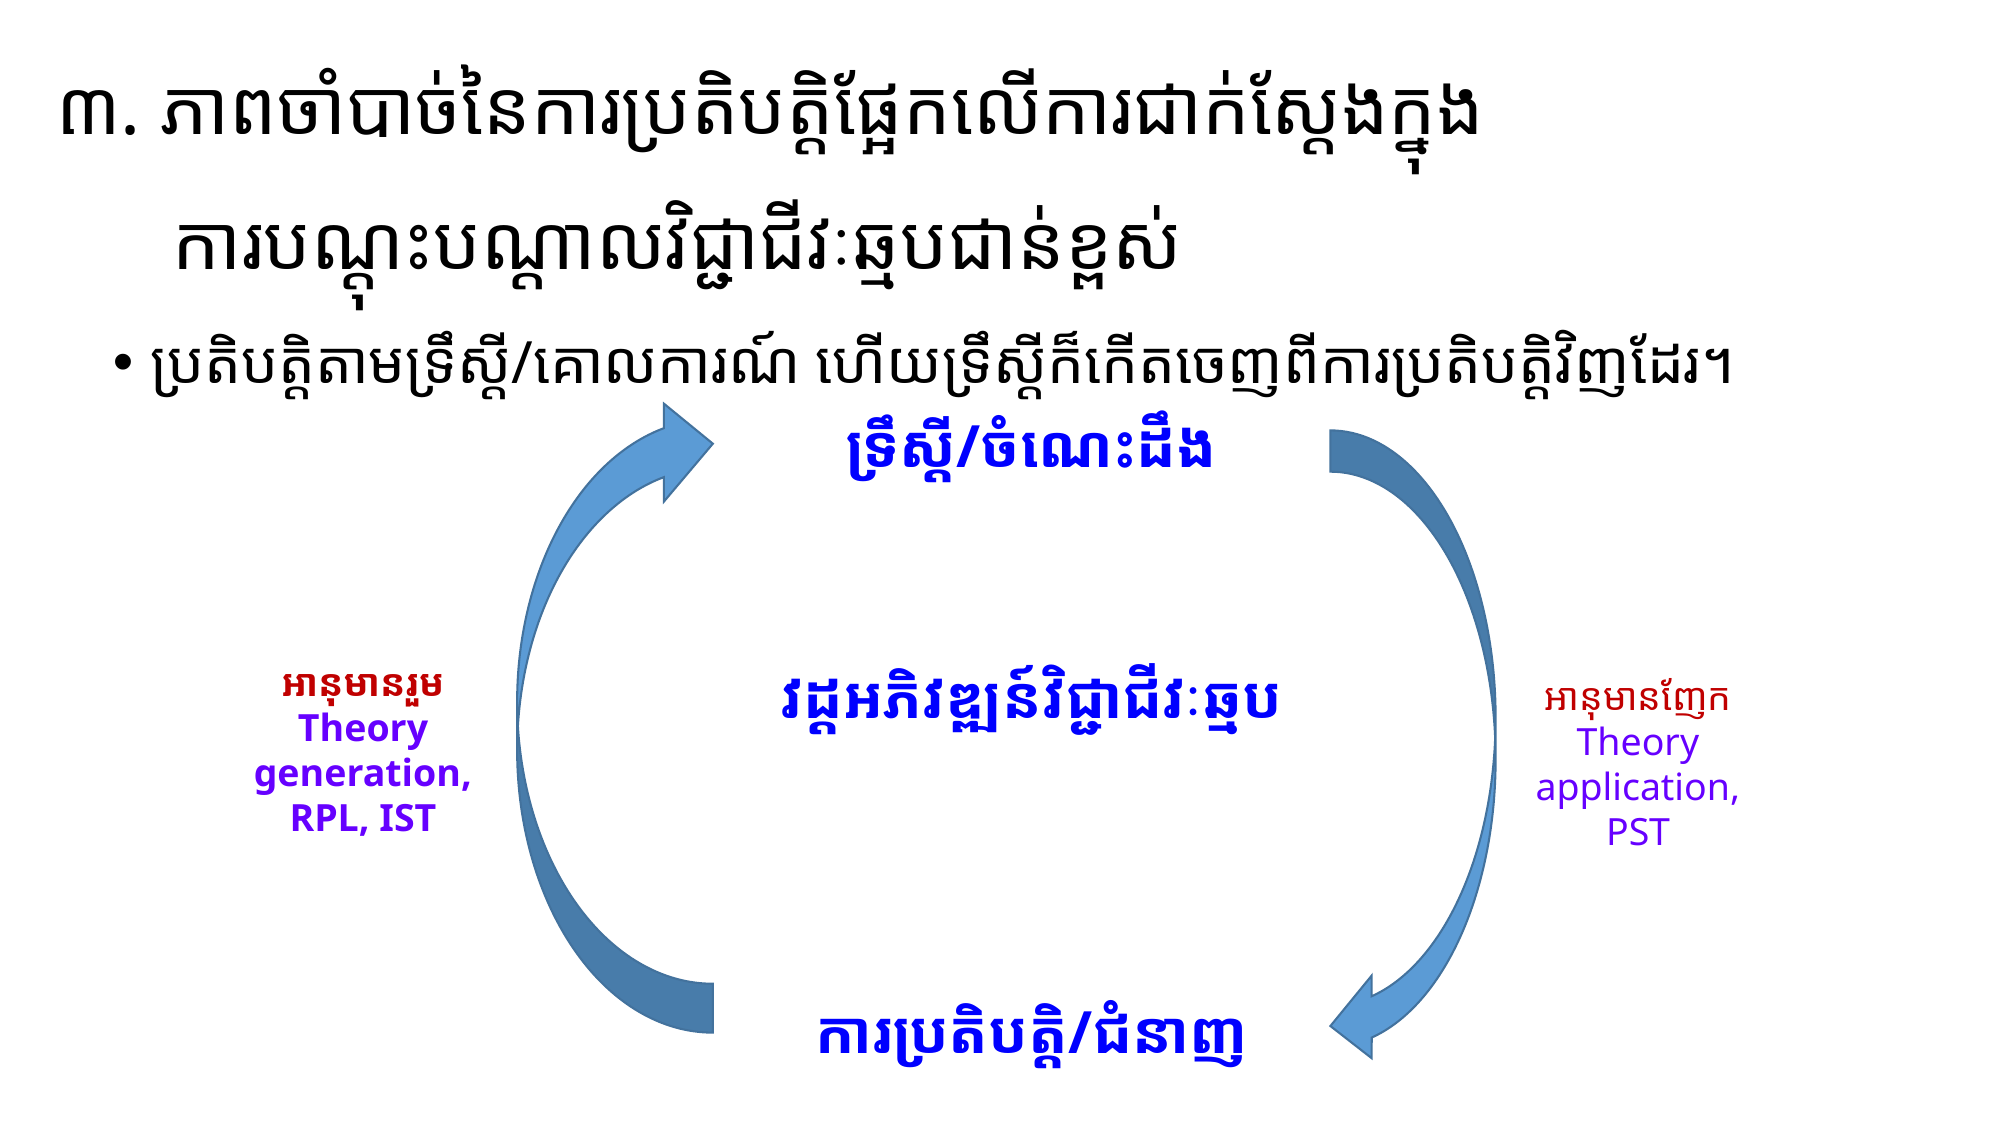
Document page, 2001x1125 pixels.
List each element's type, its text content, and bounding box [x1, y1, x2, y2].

list ប្រតិបត្តិតាមទ្រឹស្តី/គោលការណ៍ ហើយទ្រឹស្តីក៏កើតចេញពីការប្រតិបត្តិវិញដែរ។ ទ្រឹស្តី/ចំណេះដឹង វដ្តអភិវឌ្ឍន៍វិជ្ជាជីវៈឆ្មប ការប្រតិបត្តិ/ជំនាញ [97, 326, 1966, 1105]
text_box អានុមានញែក Theory application, PST [1486, 614, 1790, 912]
title ៣. ភាពចាំបាច់នៃការប្រតិបត្តិផ្អែកលើការជាក់ស្តែងក្នុង ការបណ្តុះបណ្តាលវិជ្ជាជីវៈឆ្មបជាន់ខ្ពស់ [41, 0, 1944, 300]
text_box [1328, 809, 1486, 1061]
text_box [516, 401, 715, 1034]
text_box [1329, 429, 1486, 668]
text_box អានុមានរួម Theory generation, RPL, IST [225, 616, 501, 881]
